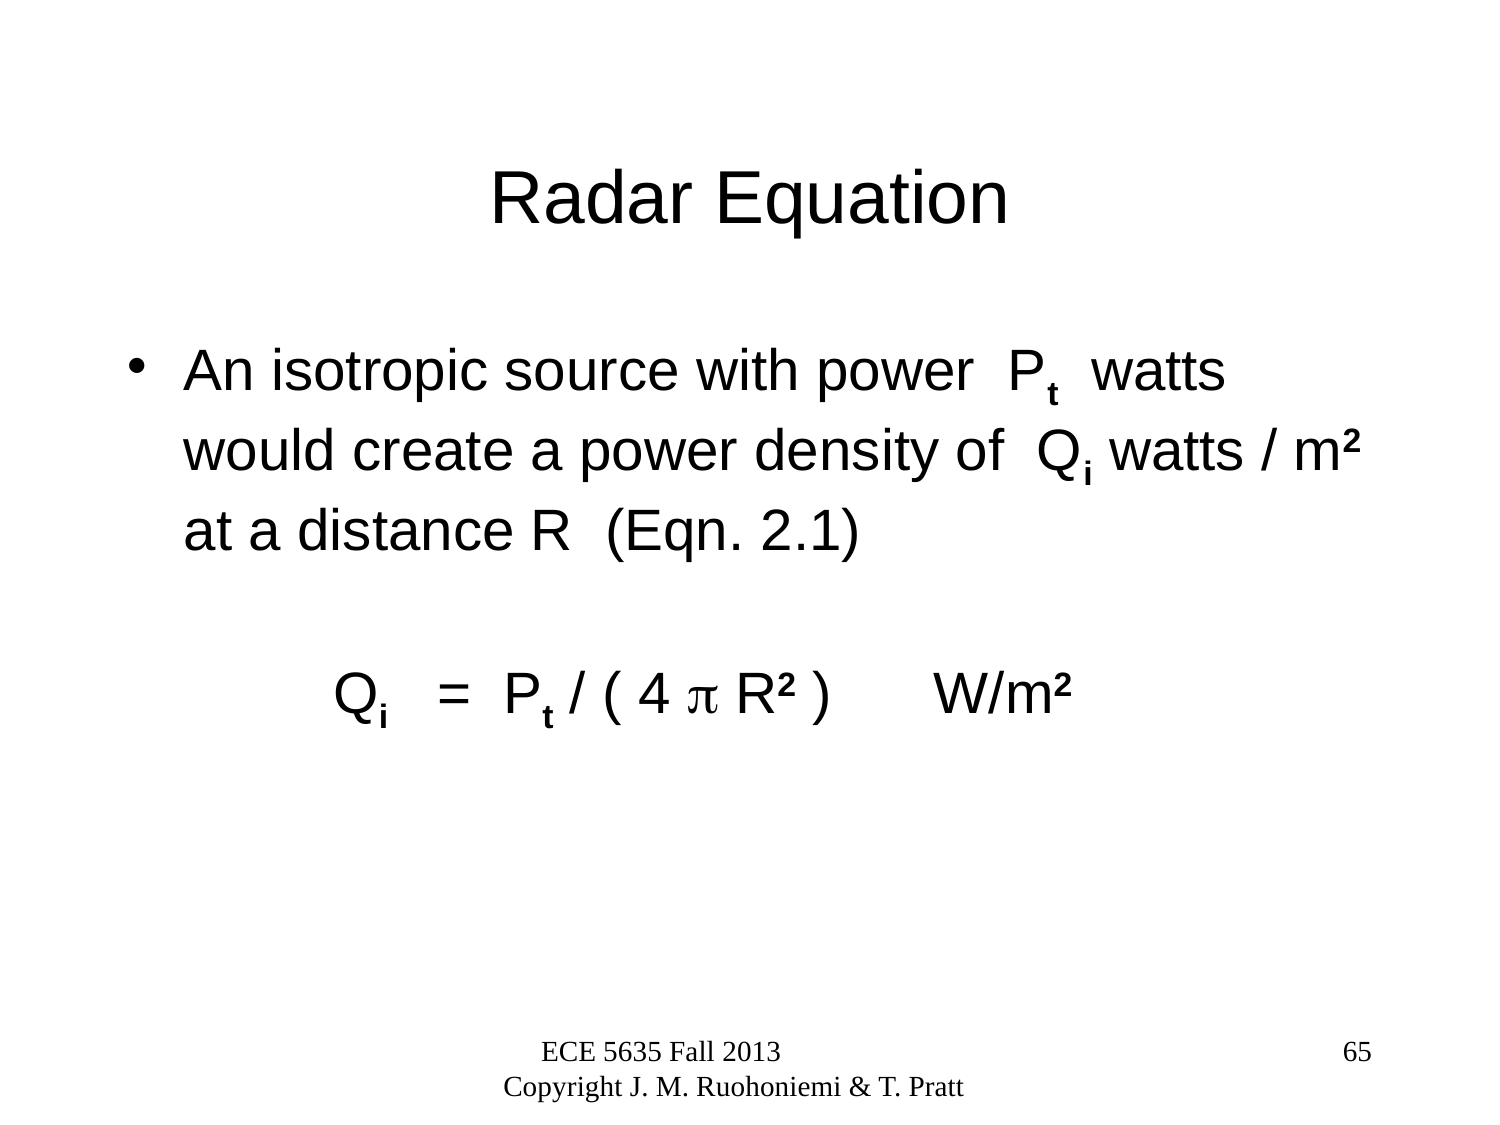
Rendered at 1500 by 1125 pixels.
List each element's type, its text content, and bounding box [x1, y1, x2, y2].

slide_number 65 [1074, 1024, 1388, 1101]
footer ECE 5635 Fall 2013 Copyright J. M. Ruohoniemi & T. Pratt [487, 1024, 988, 1101]
list An isotropic source with power Pt watts would create a power density of Qi watts / m2 at a distance R (Eqn. 2.1) Qi = Pt / ( 4  R2 ) W/m2 [112, 324, 1388, 1001]
title Radar Equation [112, 99, 1388, 288]
